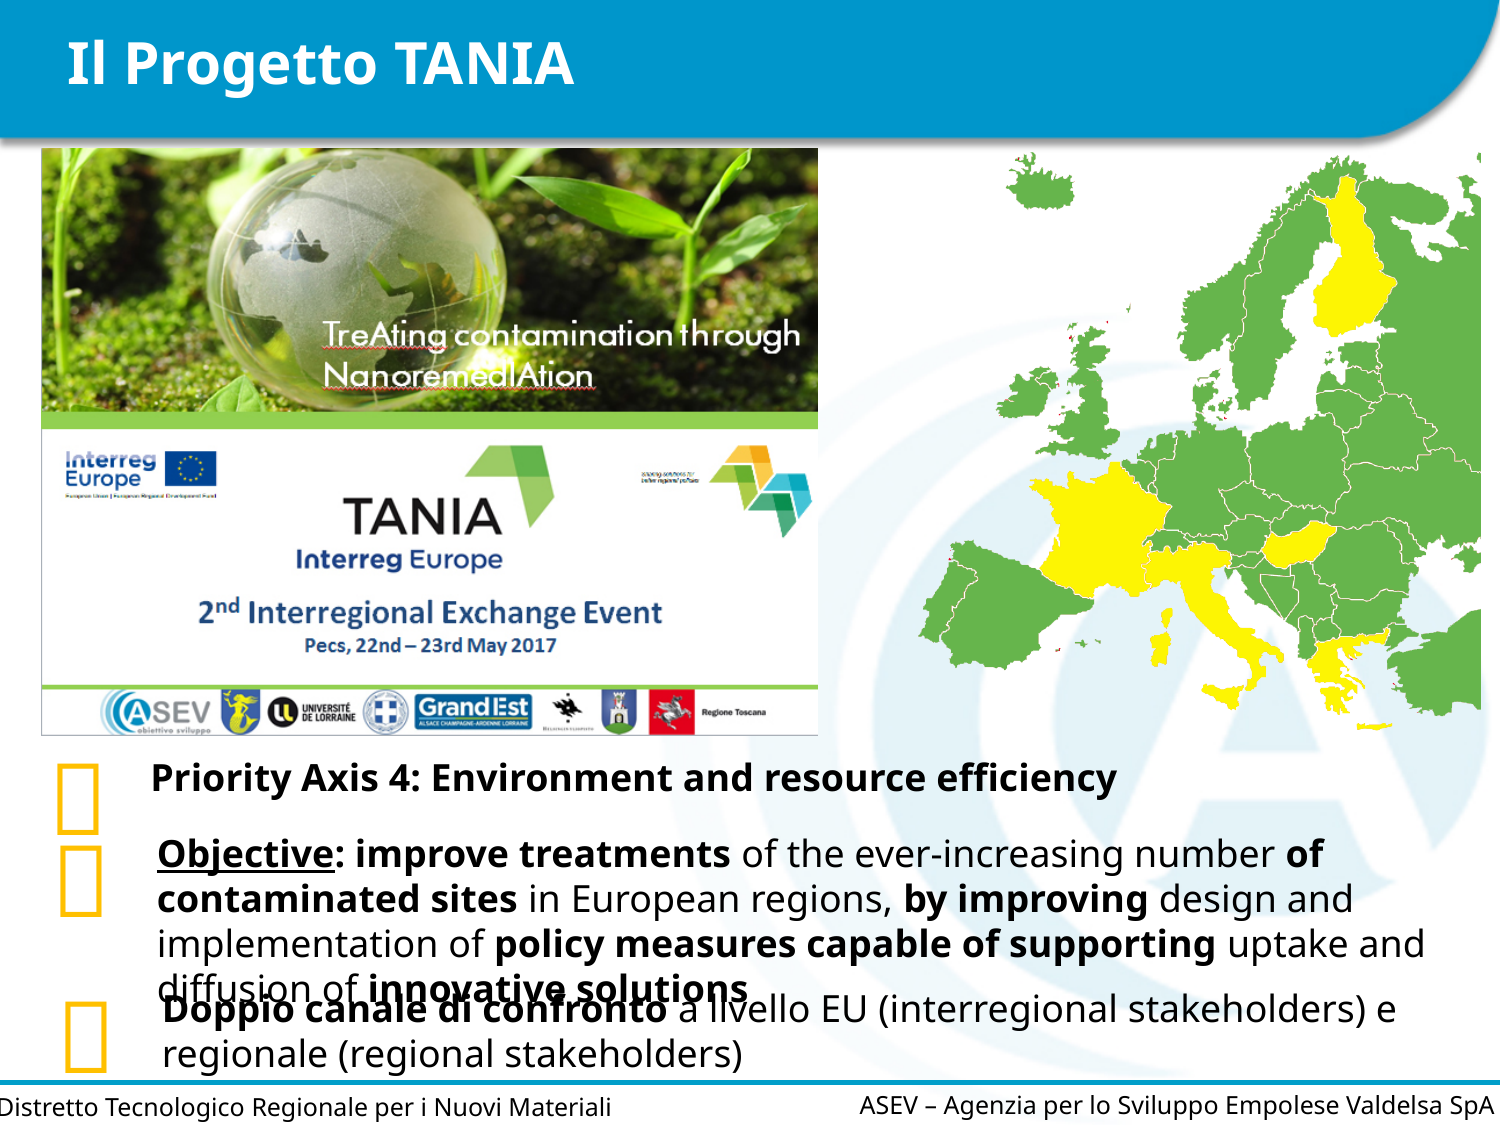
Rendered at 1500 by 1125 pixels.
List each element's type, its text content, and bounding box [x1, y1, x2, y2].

picture [1, 1100, 12, 1114]
picture [908, 1103, 913, 1111]
picture [1160, 1103, 1167, 1112]
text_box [36, 810, 1500, 968]
picture [472, 1104, 479, 1114]
picture [184, 1104, 191, 1114]
picture [1191, 1103, 1199, 1112]
picture [306, 1104, 313, 1114]
picture [378, 1104, 386, 1114]
picture [963, 1103, 970, 1112]
text_box Il Progetto TANIA [53, 19, 1453, 104]
picture [1207, 1103, 1214, 1112]
picture [0, 1086, 1500, 1125]
picture [1176, 1103, 1184, 1112]
picture [1467, 1103, 1475, 1112]
picture [1099, 1103, 1106, 1112]
picture [233, 1104, 240, 1114]
picture [1385, 1103, 1392, 1112]
picture [485, 1103, 492, 1113]
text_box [40, 965, 1500, 1103]
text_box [33, 727, 1221, 810]
picture [441, 1103, 448, 1113]
picture [284, 1104, 291, 1114]
picture [0, 4, 1500, 1079]
picture [87, 1104, 94, 1114]
picture [456, 1103, 463, 1114]
picture [162, 1104, 169, 1114]
picture [1281, 1103, 1288, 1112]
picture [1134, 1103, 1140, 1111]
picture [1266, 1103, 1274, 1112]
picture [516, 1103, 523, 1112]
picture [1351, 1103, 1356, 1111]
picture [1047, 1103, 1055, 1112]
picture [199, 1104, 206, 1114]
